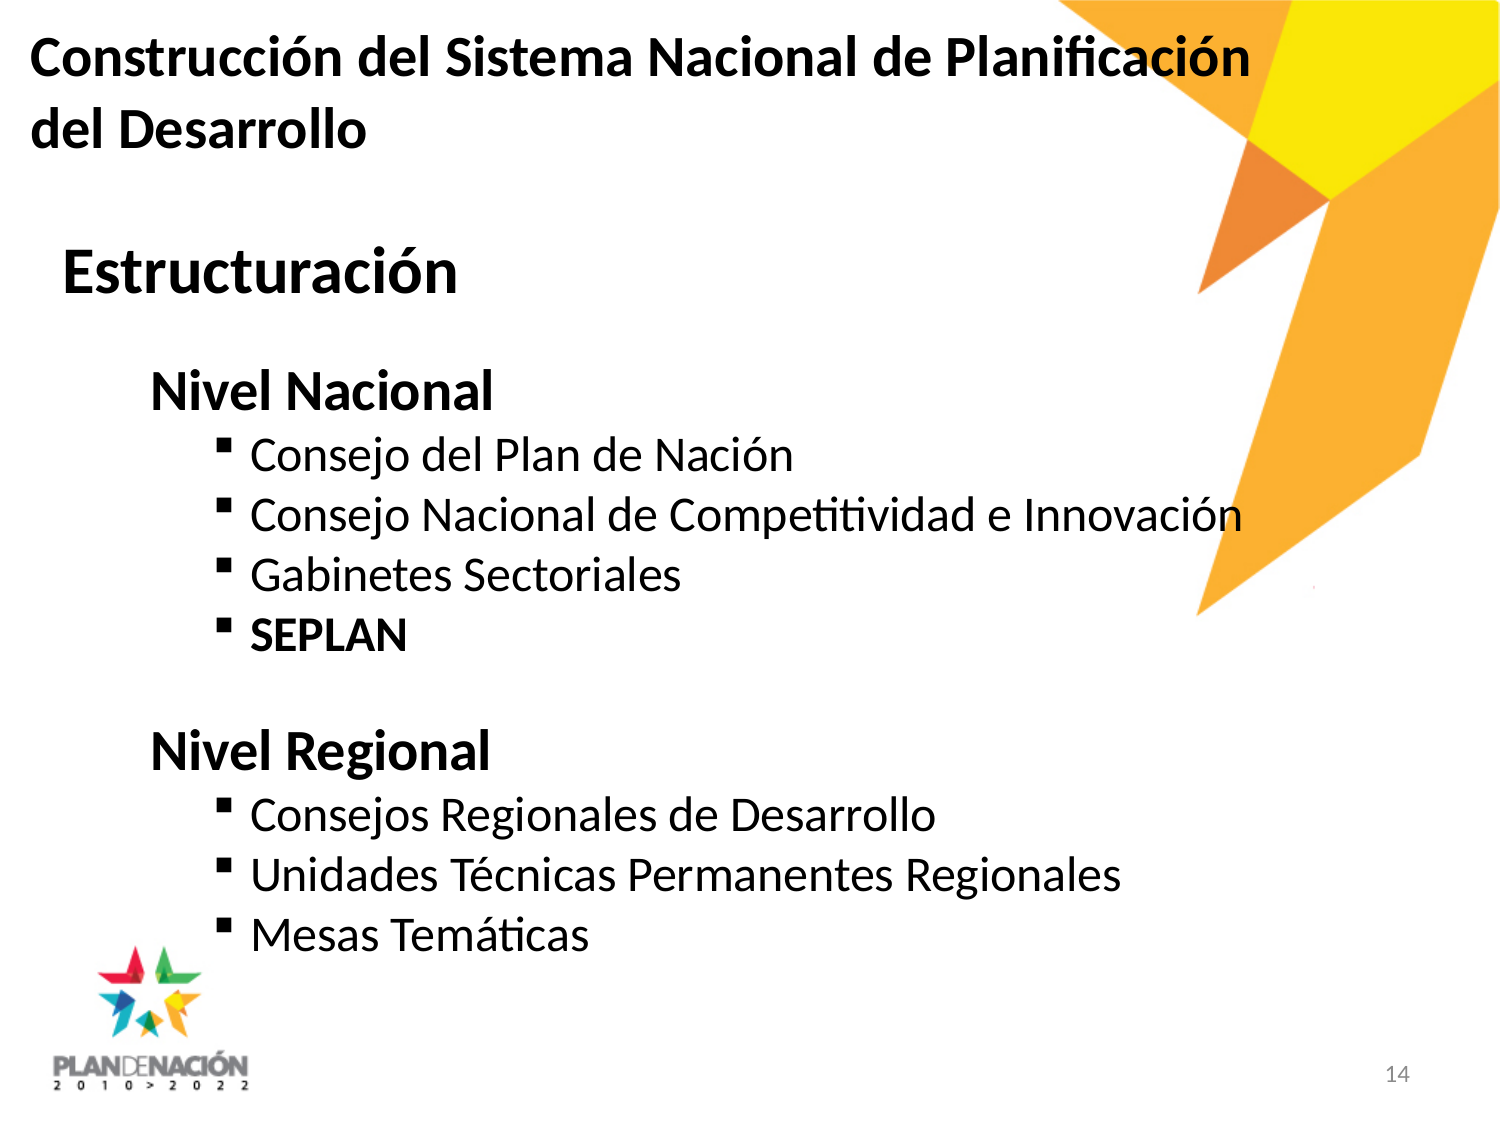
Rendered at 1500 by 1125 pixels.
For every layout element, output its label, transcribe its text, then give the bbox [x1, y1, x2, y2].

picture [0, 0, 1500, 1125]
slide_number 14 [1074, 1042, 1425, 1103]
list Estructuración Nivel Nacional Consejo del Plan de Nación Consejo Nacional de Competitividad e Innovación Gabinetes Sectoriales SEPLAN Nivel Regional Consejos Regionales de Desarrollo Unidades Técnicas Permanentes Regionales Mesas Temáticas [47, 219, 1453, 1031]
title Construcción del Sistema Nacional de Planificación del Desarrollo [14, 21, 1307, 154]
